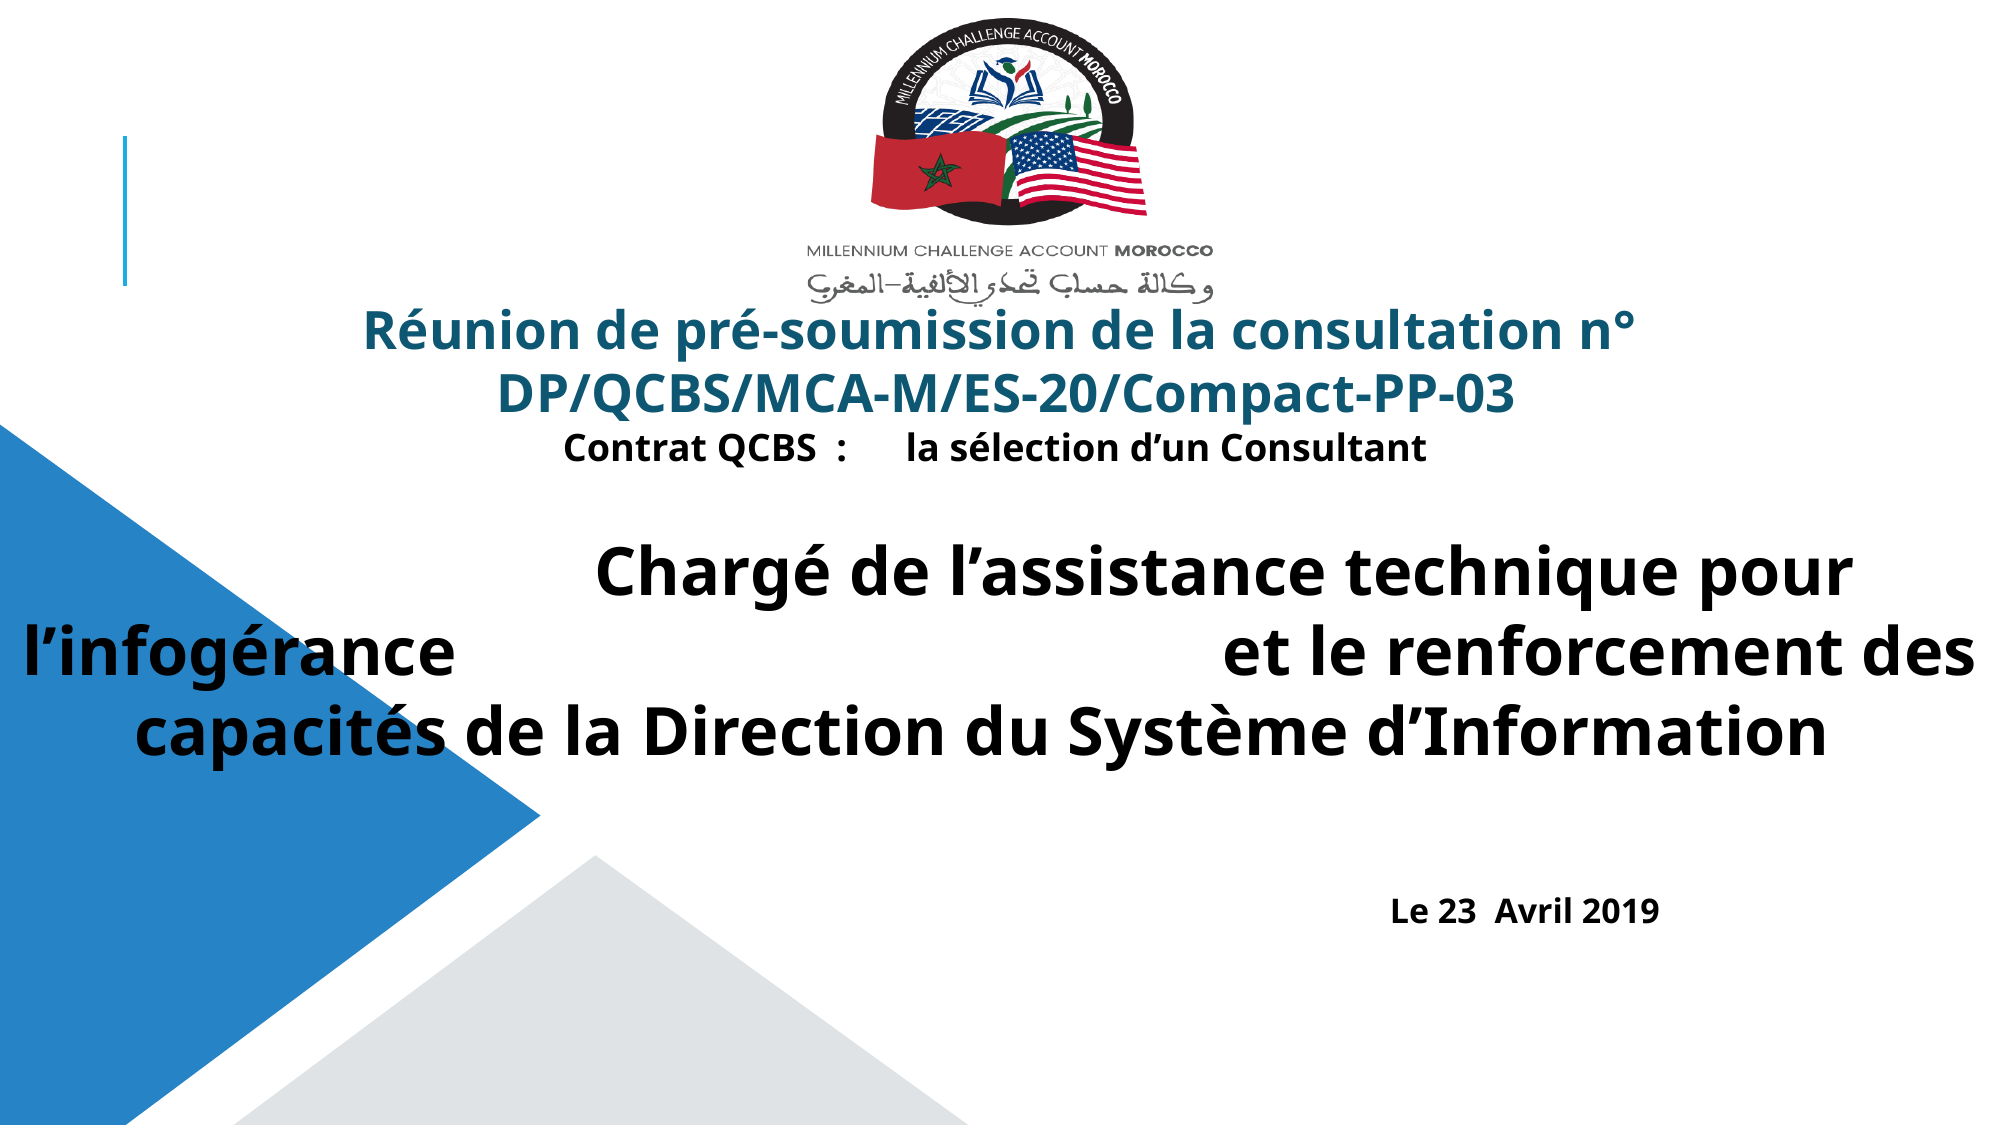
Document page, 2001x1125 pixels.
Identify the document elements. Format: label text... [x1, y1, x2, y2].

text_box Réunion de pré-soumission de la consultation n° DP/QCBS/MCA-M/ES-20/Compact-PP-03 Contrat QCBS : la sélection d’un Consultant Chargé de l’assistance technique pour l’infogérance et le renforcement des capacités de la Direction du Système d’Information Le 23 Avril 2019 [0, 34, 2000, 1028]
picture [795, 9, 1224, 314]
